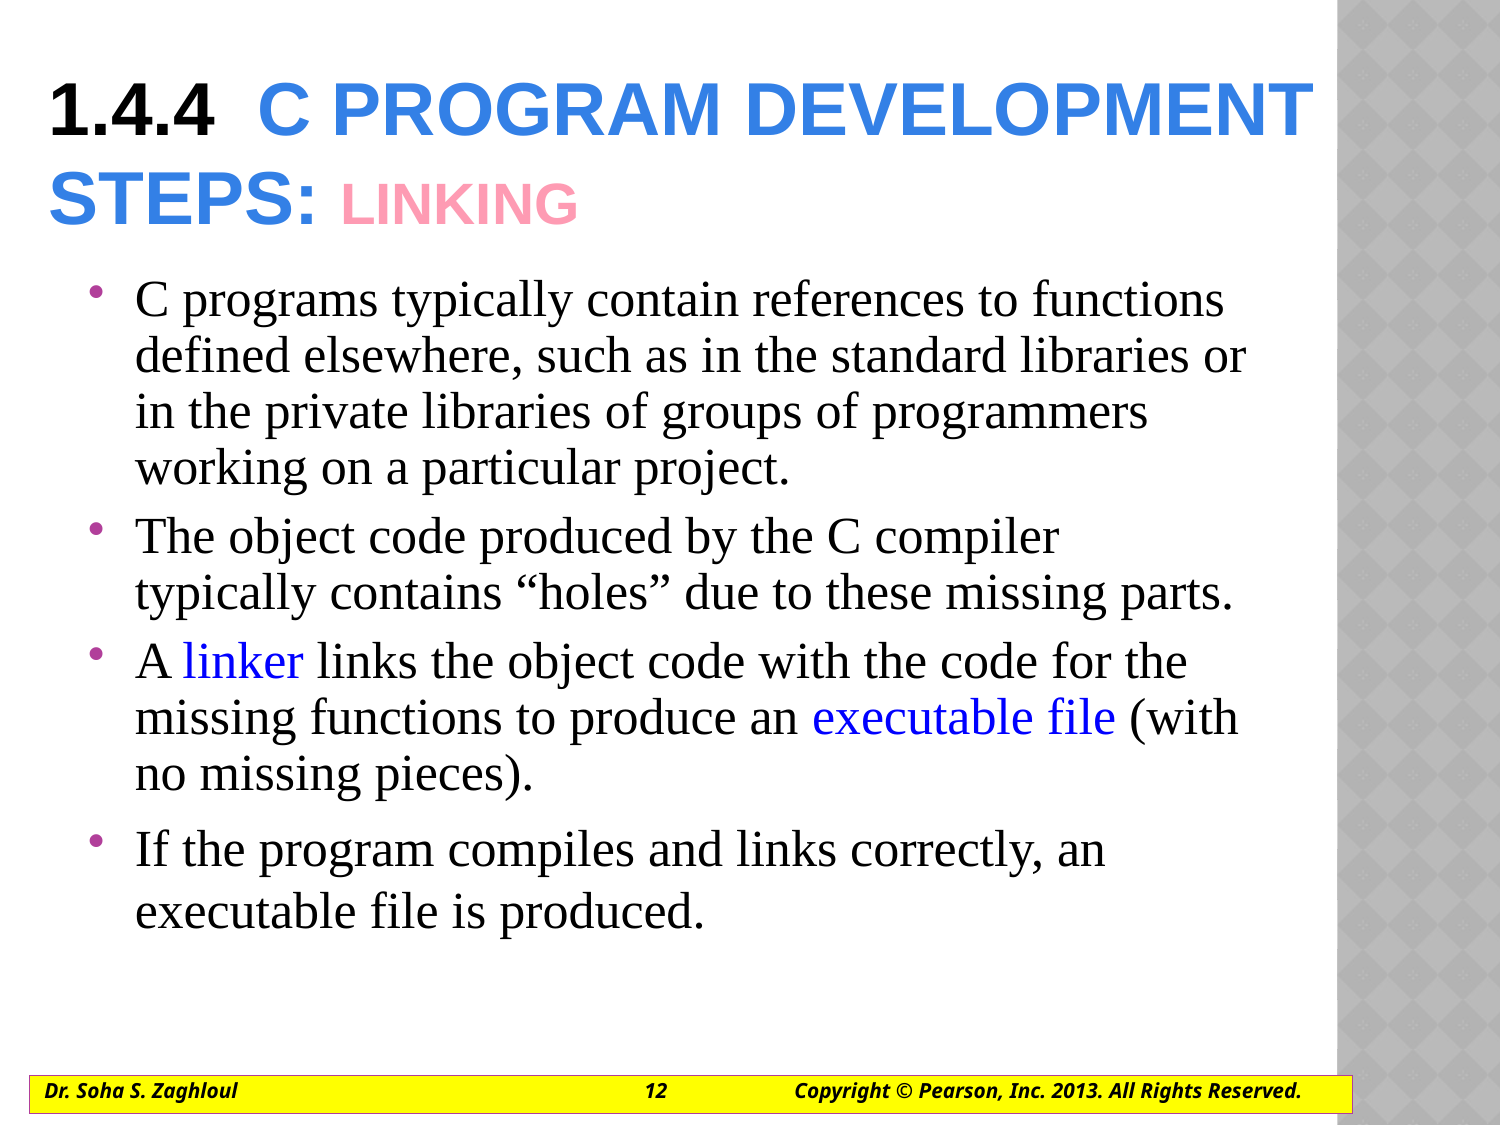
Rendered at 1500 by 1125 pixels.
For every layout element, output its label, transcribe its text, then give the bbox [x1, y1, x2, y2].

title 1.4.4 c program development steps: Linking [41, 52, 1343, 240]
text_box Dr. Soha S. Zaghloul 12 Copyright © Pearson, Inc. 2013. All Rights Reserved. [29, 1075, 1353, 1114]
list C programs typically contain references to functions defined elsewhere, such as in the standard libraries or in the private libraries of groups of programmers working on a particular project. The object code produced by the C compiler typically contains “holes” due to these missing parts. A linker links the object code with the code for the missing functions to produce an executable file (with no missing pieces). If the program compiles and links correctly, an executable file is produced. [75, 264, 1263, 1059]
